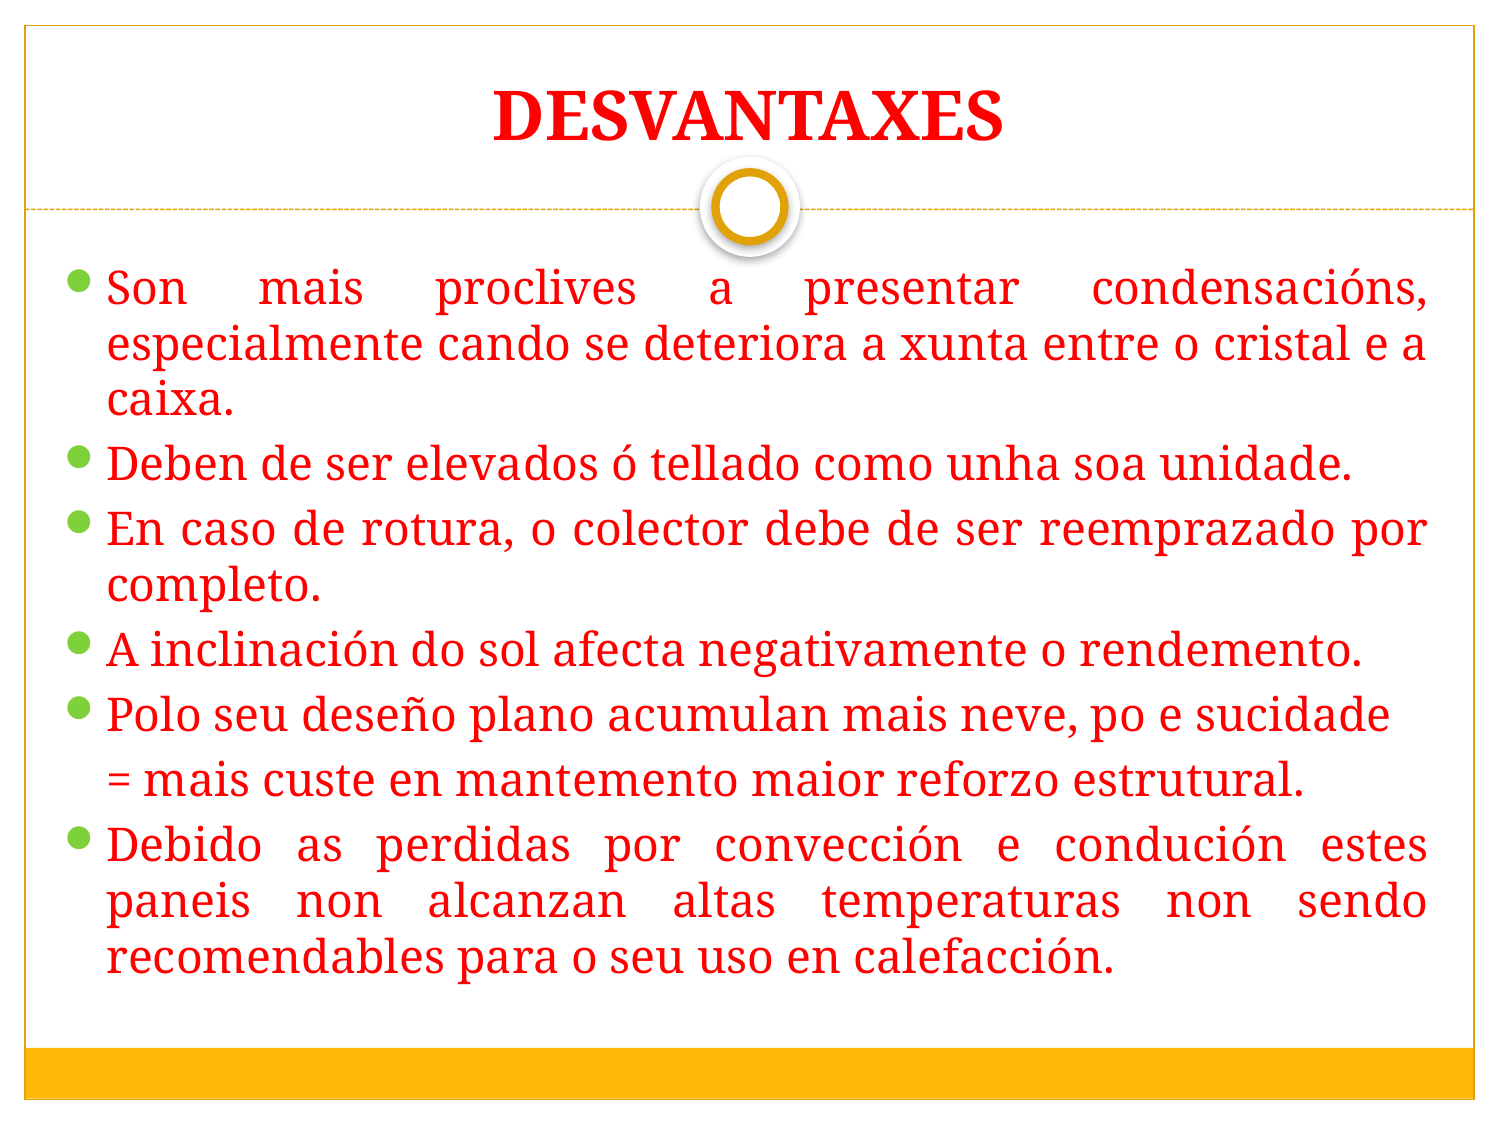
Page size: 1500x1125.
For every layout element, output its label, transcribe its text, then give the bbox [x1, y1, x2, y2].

list Son mais proclives a presentar condensacións, especialmente cando se deteriora a xunta entre o cristal e a caixa. Deben de ser elevados ó tellado como unha soa unidade. En caso de rotura, o colector debe de ser reemprazado por completo. A inclinación do sol afecta negativamente o rendemento. Polo seu deseño plano acumulan mais neve, po e sucidade = mais custe en mantemento maior reforzo estrutural. Debido as perdidas por convección e condución estes paneis non alcanzan altas temperaturas non sendo recomendables para o seu uso en calefacción. [49, 250, 1445, 1001]
title DESVANTAXES [49, 37, 1450, 162]
